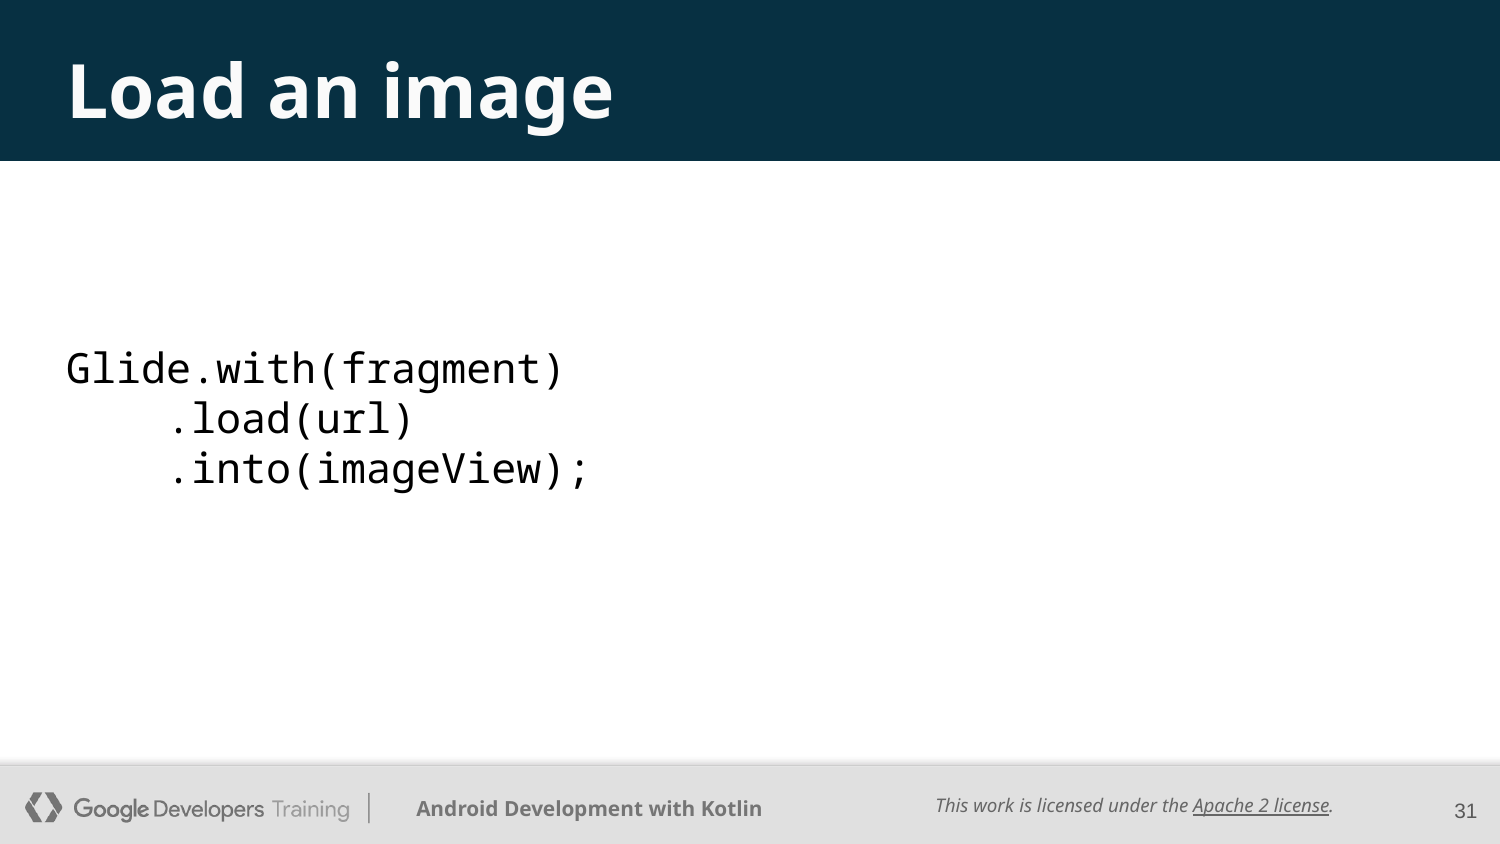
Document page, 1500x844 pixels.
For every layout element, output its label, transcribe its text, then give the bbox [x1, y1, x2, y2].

list Glide.with(fragment) .load(url) .into(imageView); [51, 326, 1428, 602]
title Load an image [51, 28, 1449, 122]
picture [0, 161, 1500, 844]
slide_number ‹#› [1402, 777, 1493, 842]
